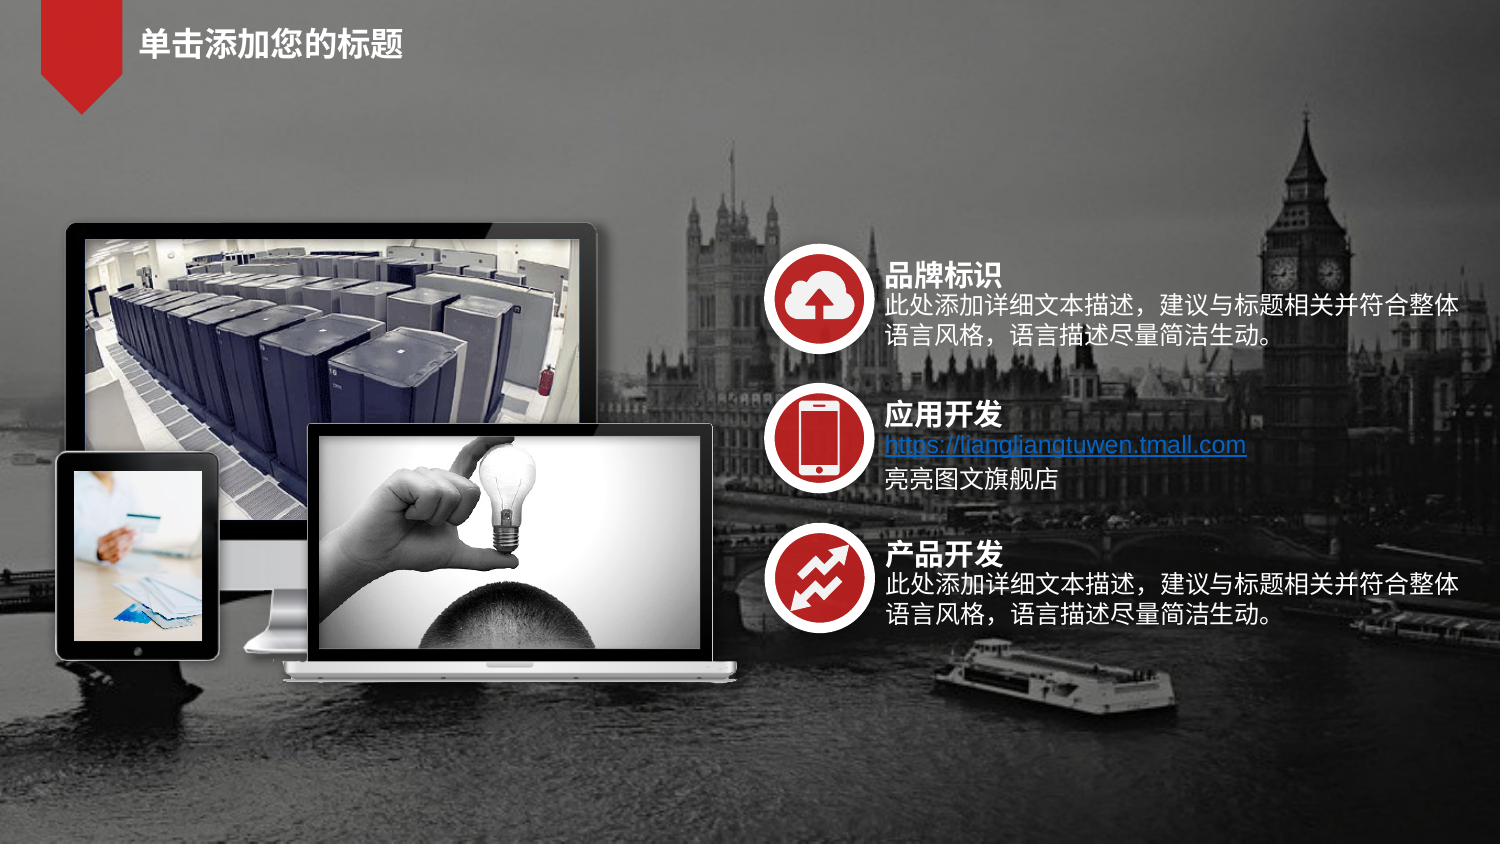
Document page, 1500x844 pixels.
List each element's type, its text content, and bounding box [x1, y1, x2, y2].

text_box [41, 0, 438, 115]
text_box 此处添加详细文本描述，建议与标题相关并符合整体语言风格，语言描述尽量简洁生动。 [869, 282, 1483, 395]
text_box 此处添加详细文本描述，建议与标题相关并符合整体语言风格，语言描述尽量简洁生动。 [870, 561, 1483, 674]
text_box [0, 208, 746, 697]
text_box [769, 527, 870, 628]
text_box 应用开发 [870, 388, 1458, 439]
text_box 产品开发 [870, 527, 1458, 578]
text_box https://liangliangtuwen.tmall.com 亮亮图文旗舰店 [869, 421, 1483, 534]
text_box 品牌标识 [870, 248, 1458, 299]
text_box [769, 248, 870, 349]
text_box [769, 388, 870, 489]
picture [0, 0, 1500, 844]
